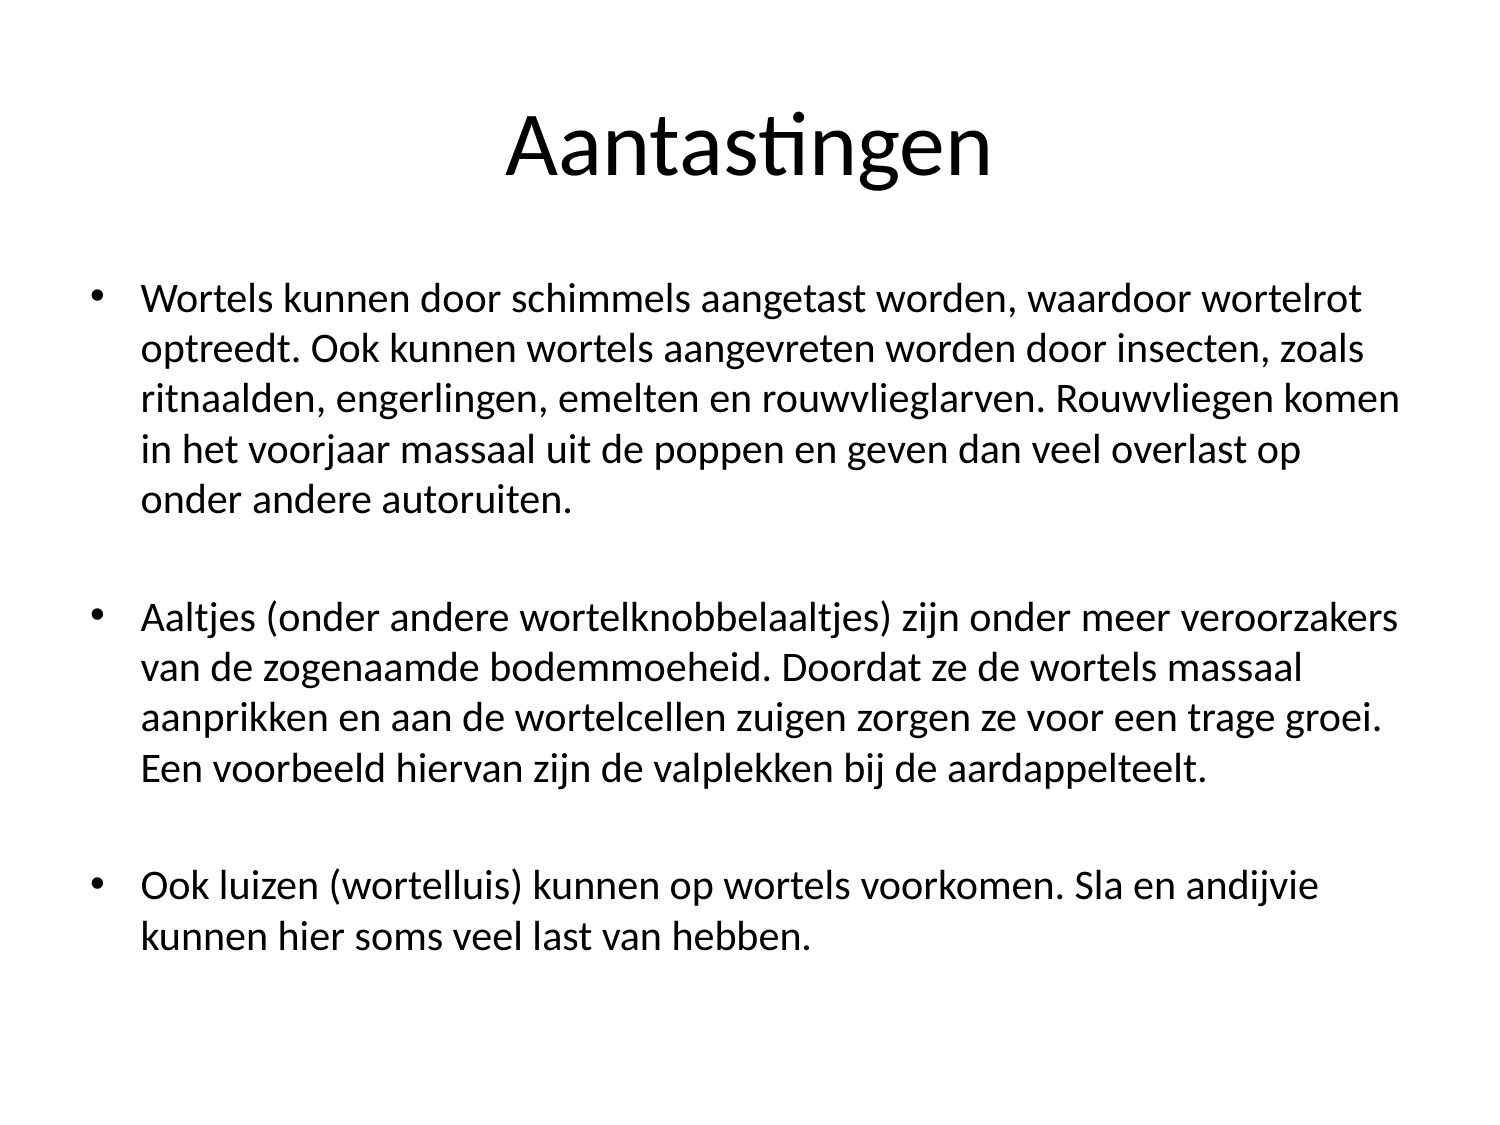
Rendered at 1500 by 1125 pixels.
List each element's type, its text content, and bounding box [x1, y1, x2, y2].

list Wortels kunnen door schimmels aangetast worden, waardoor wortelrot optreedt. Ook kunnen wortels aangevreten worden door insecten, zoals ritnaalden, engerlingen, emelten en rouwvlieglarven. Rouwvliegen komen in het voorjaar massaal uit de poppen en geven dan veel overlast op onder andere autoruiten. Aaltjes (onder andere wortelknobbelaaltjes) zijn onder meer veroorzakers van de zogenaamde bodemmoeheid. Doordat ze de wortels massaal aanprikken en aan de wortelcellen zuigen zorgen ze voor een trage groei. Een voorbeeld hiervan zijn de valplekken bij de aardappelteelt. Ook luizen (wortelluis) kunnen op wortels voorkomen. Sla en andijvie kunnen hier soms veel last van hebben. [75, 262, 1425, 1005]
title Aantastingen [75, 45, 1425, 233]
